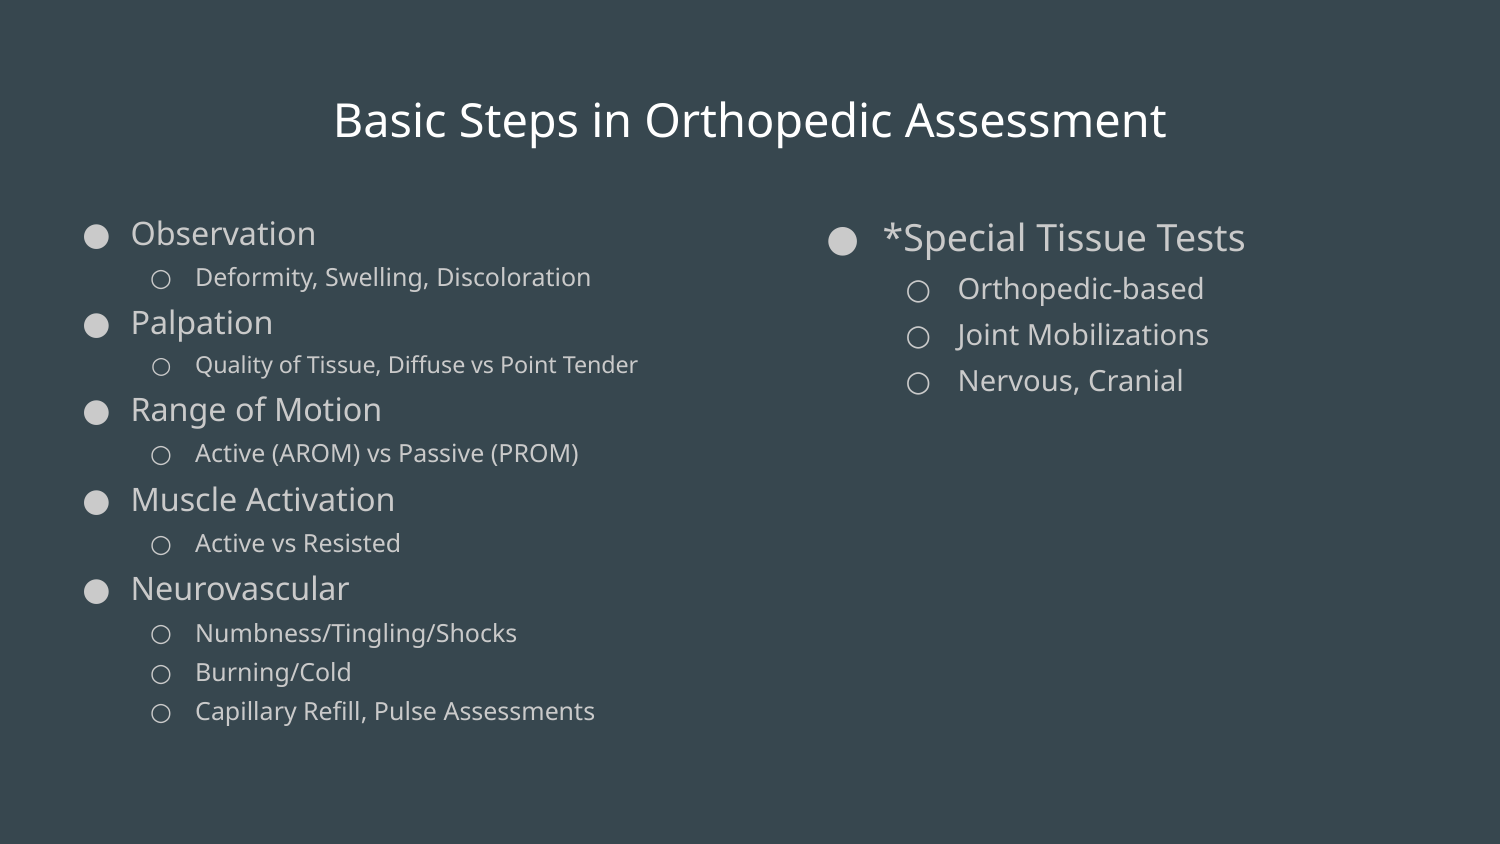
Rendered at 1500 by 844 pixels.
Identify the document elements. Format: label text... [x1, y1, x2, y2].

list Observation Deformity, Swelling, Discoloration Palpation Quality of Tissue, Diffuse vs Point Tender Range of Motion Active (AROM) vs Passive (PROM) Muscle Activation Active vs Resisted Neurovascular Numbness/Tingling/Shocks Burning/Cold Capillary Refill, Pulse Assessments [51, 189, 708, 750]
list *Special Tissue Tests Orthopedic-based Joint Mobilizations Nervous, Cranial [792, 189, 1449, 750]
title Basic Steps in Orthopedic Assessment [51, 72, 1449, 167]
